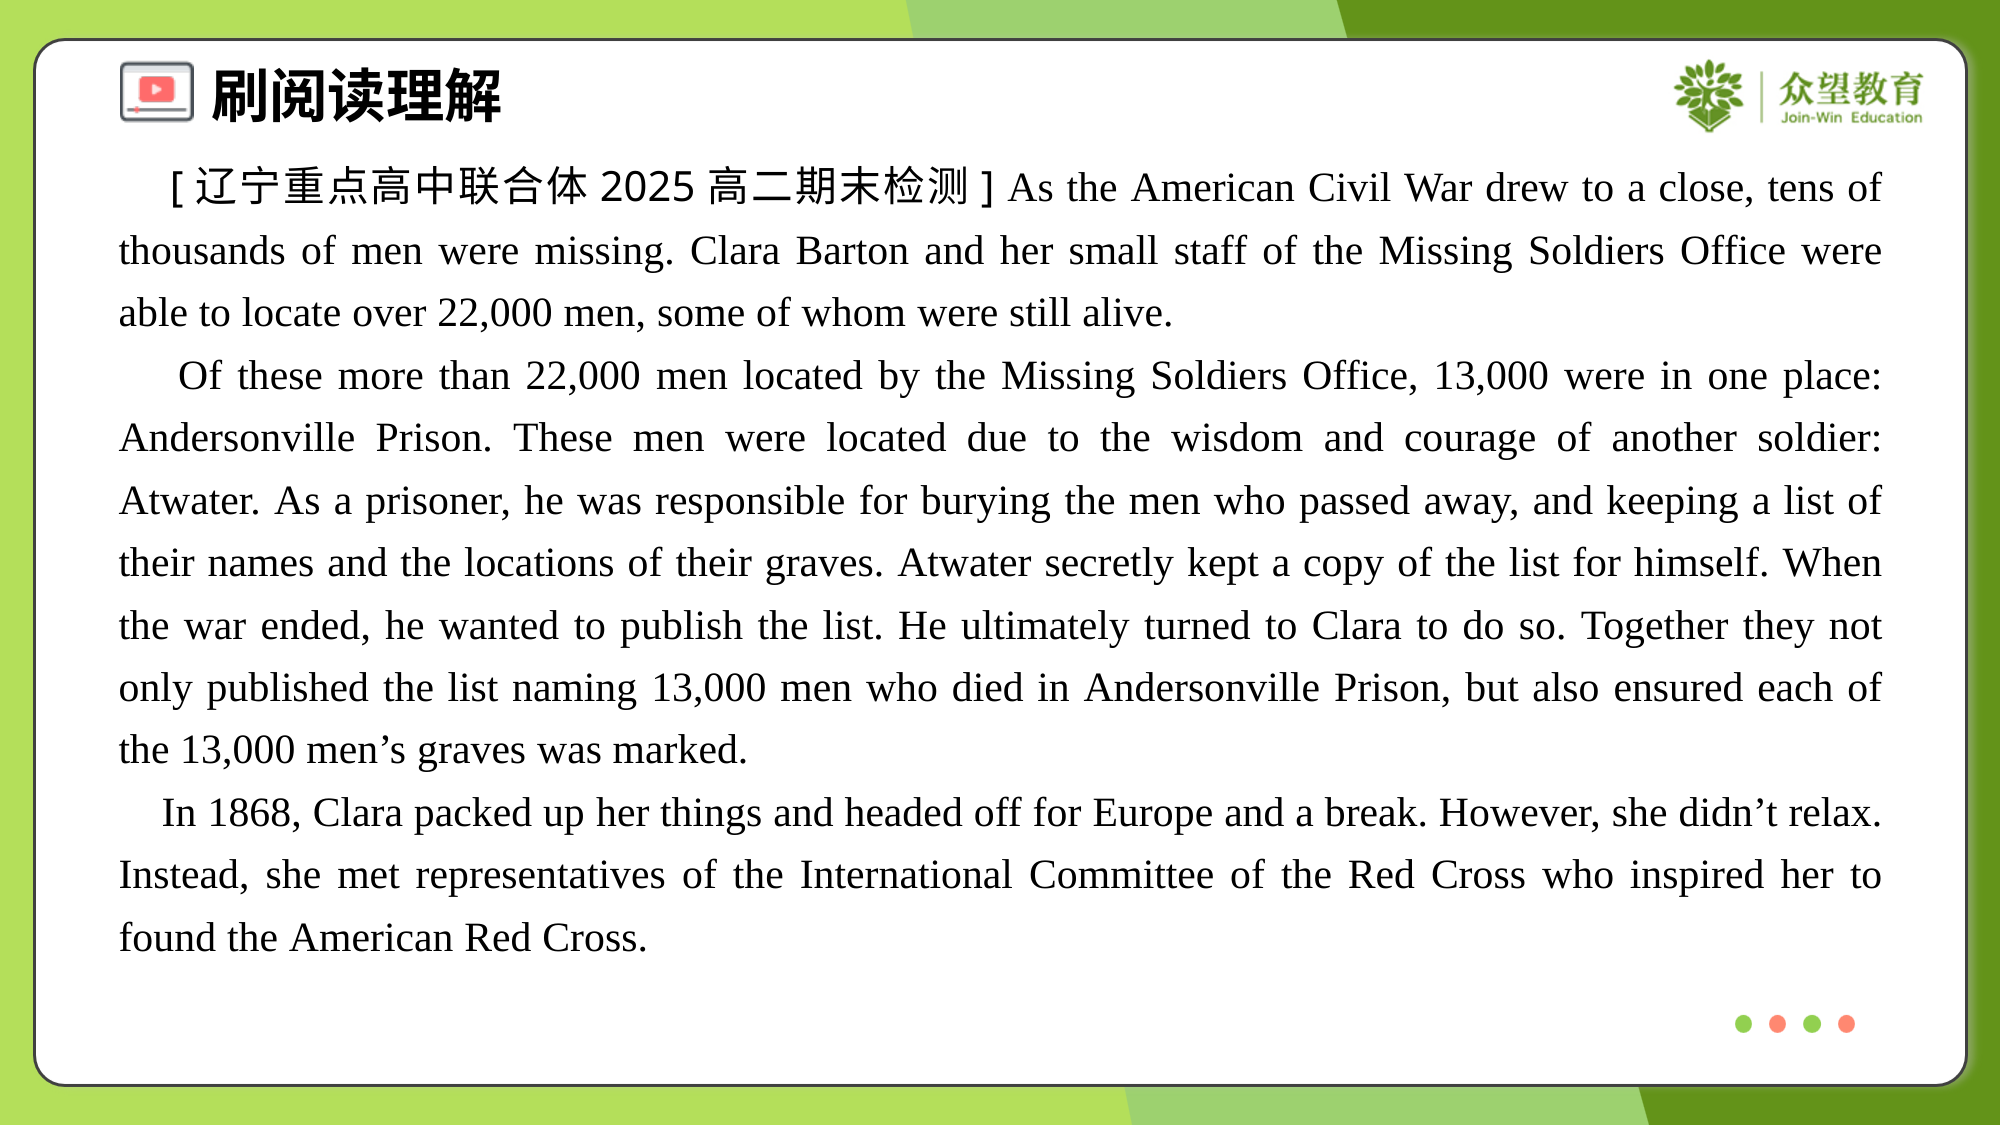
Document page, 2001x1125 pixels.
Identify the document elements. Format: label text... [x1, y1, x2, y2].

text_box [辽宁重点高中联合体2025高二期末检测] As the American Civil War drew to a close, tens of thousands of men were missing. Clara Barton and her small staff of the Missing Soldiers Office were able to locate over 22,000 men, some of whom were still alive. Of these more than 22,000 men located by the Missing Soldiers Office, 13,000 were in one place: Andersonville Prison. These men were located due to the wisdom and courage of another soldier: Atwater. As a prisoner, he was responsible for burying the men who passed away, and keeping a list of their names and the locations of their graves. Atwater secretly kept a copy of the list for himself. When the war ended, he wanted to publish the list. He ultimately turned to Clara to do so. Together they not only published the list naming 13,000 men who died in Andersonville Prison, but also ensured each of the 13,000 men’s graves was marked. In 1868, Clara packed up her things and headed off for Europe and a break. However, she didn’t relax. Instead, she met representatives of the International Committee of the Red Cross who inspired her to found the American Red Cross. [118, 147, 1883, 961]
picture [0, 0, 2000, 1125]
